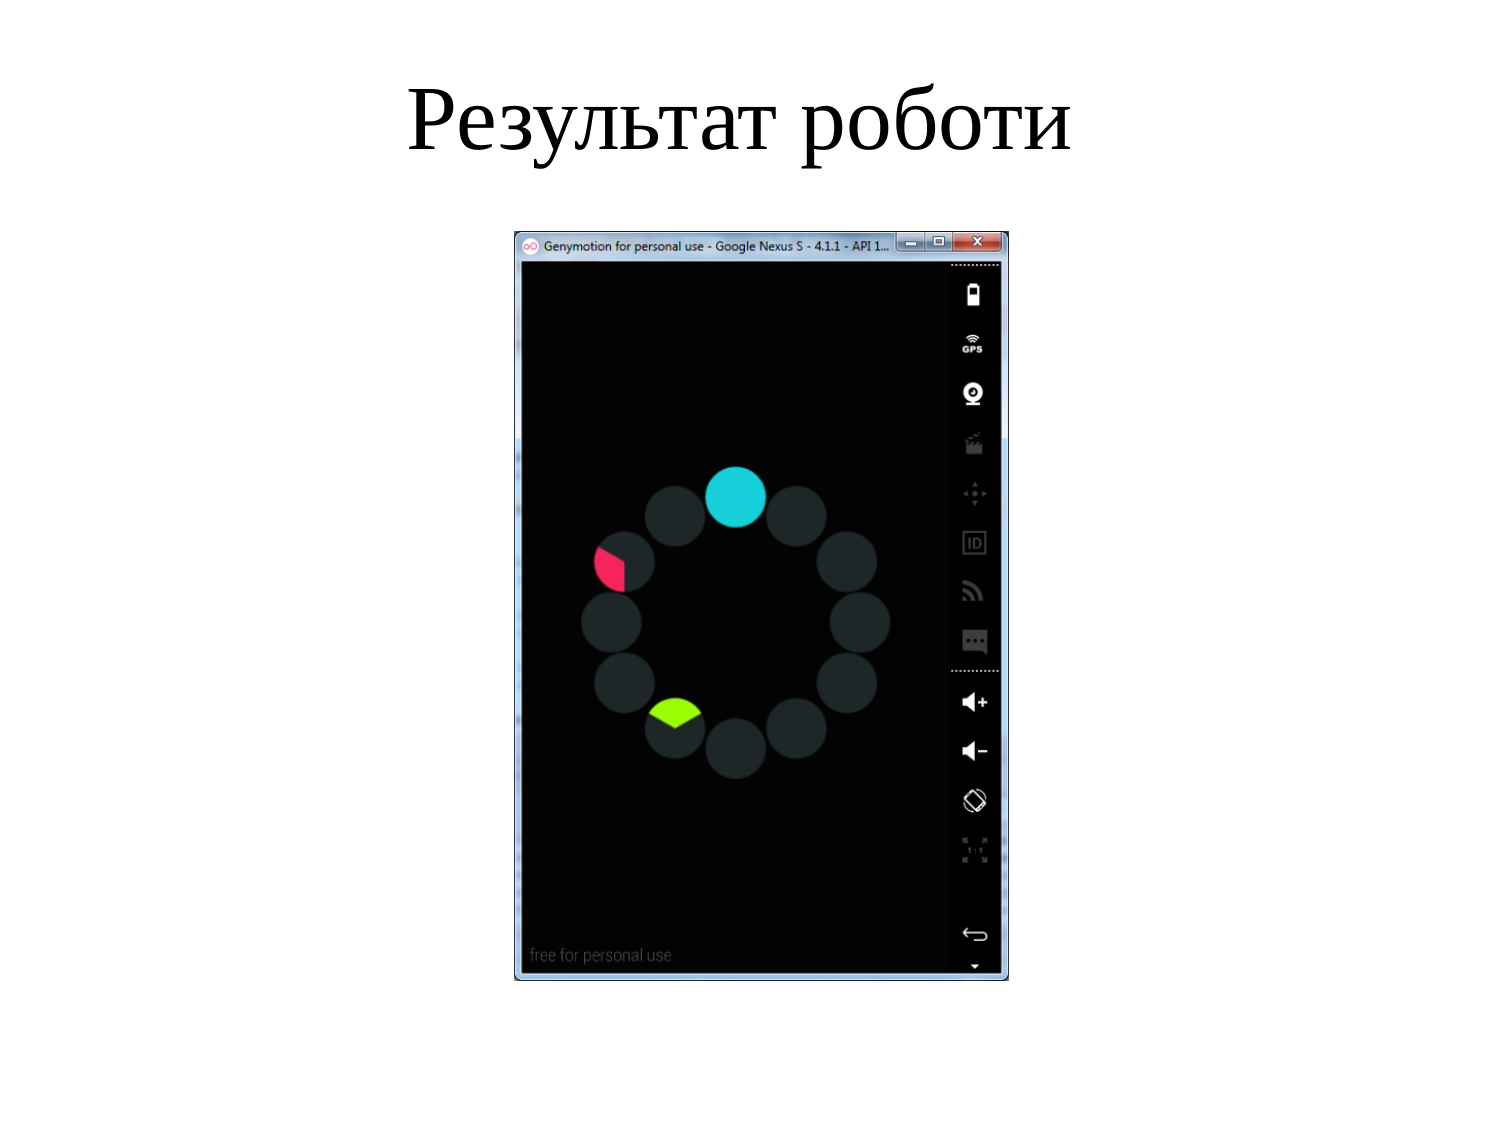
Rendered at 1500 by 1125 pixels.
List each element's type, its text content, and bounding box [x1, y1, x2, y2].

picture [513, 231, 1011, 981]
title Результат роботи [64, 19, 1415, 207]
